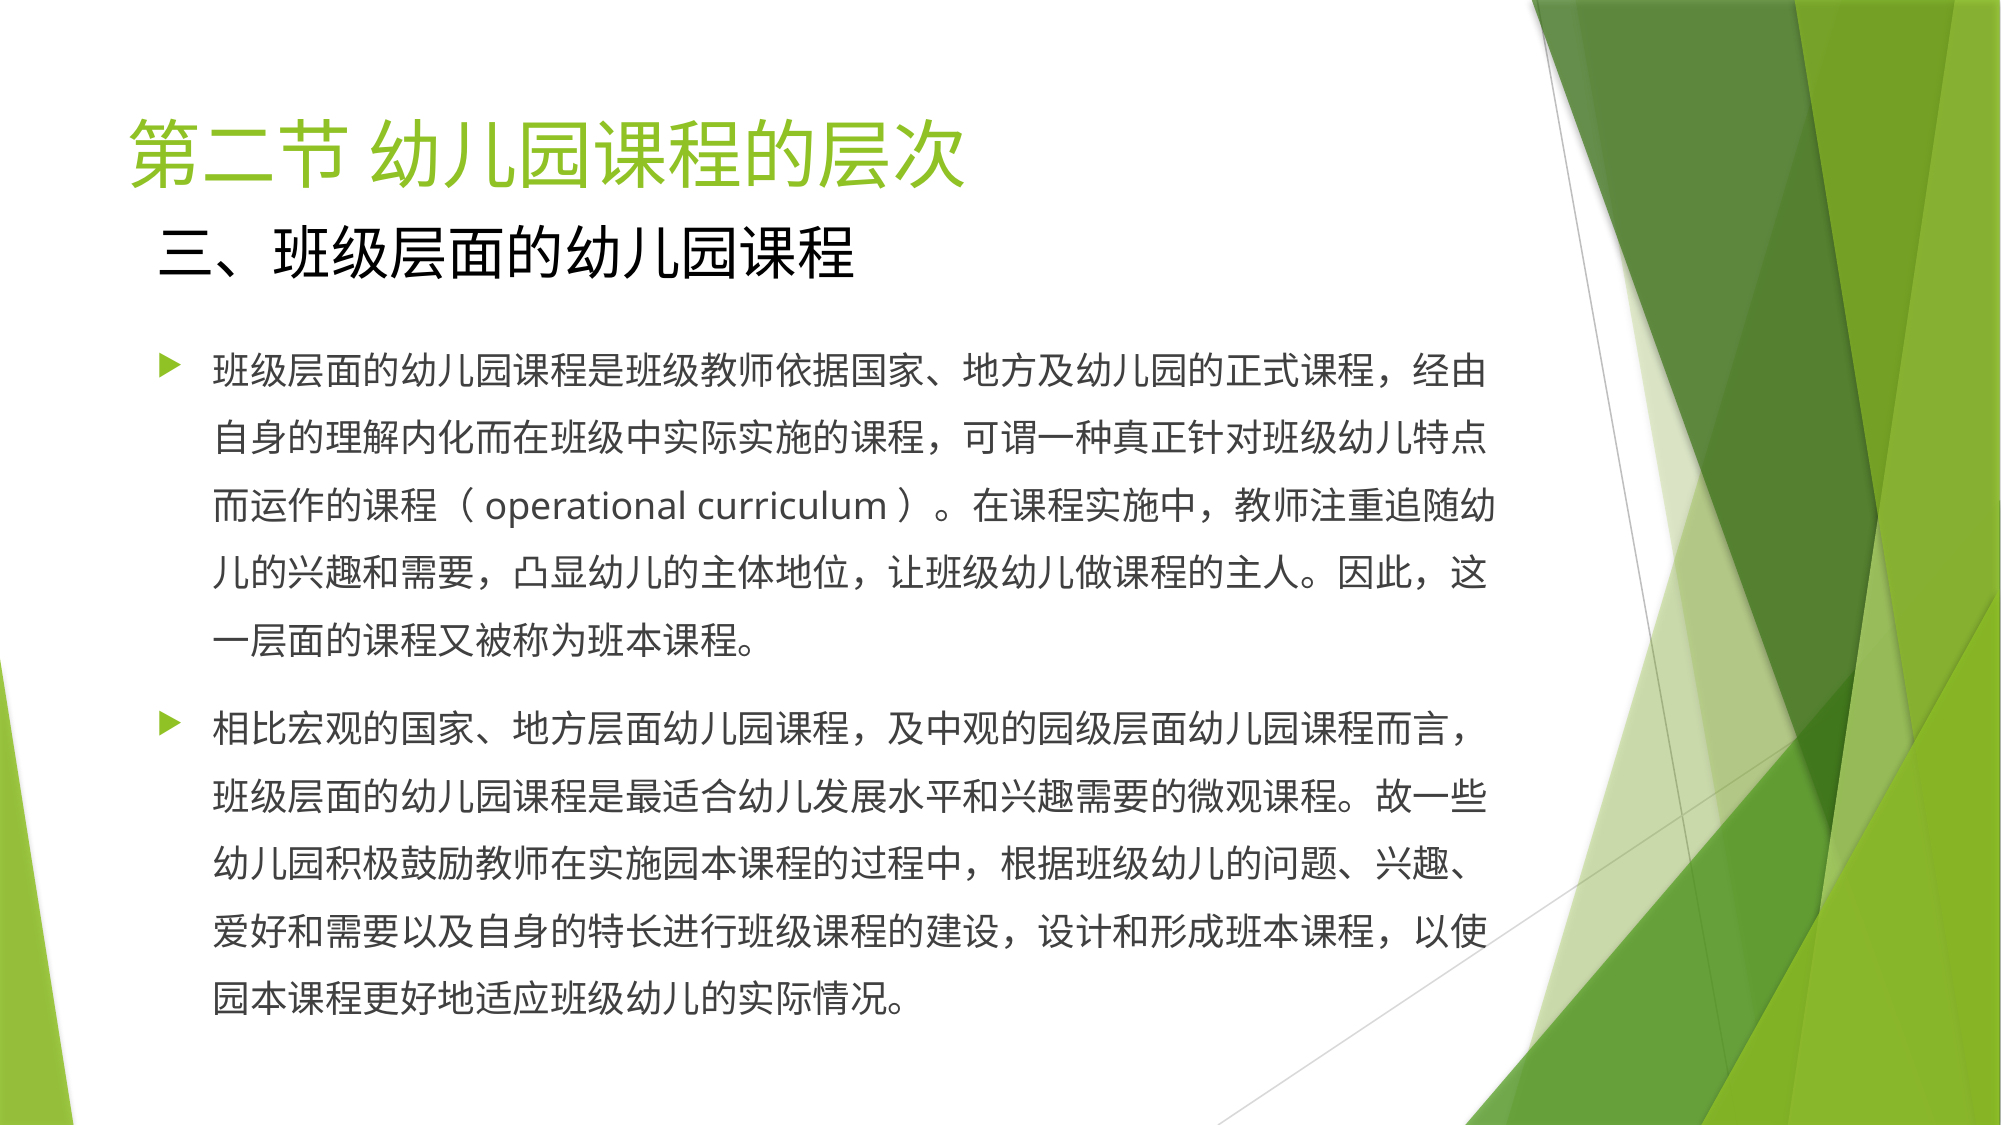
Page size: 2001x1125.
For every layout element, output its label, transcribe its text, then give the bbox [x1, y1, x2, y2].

text_box 三、班级层面的幼儿园课程 [141, 208, 1031, 294]
title 第二节 幼儿园课程的层次 [111, 99, 1522, 317]
list 班级层面的幼儿园课程是班级教师依据国家、地方及幼儿园的正式课程，经由自身的理解内化而在班级中实际实施的课程，可谓一种真正针对班级幼儿特点而运作的课程（operational curriculum）。在课程实施中，教师注重追随幼儿的兴趣和需要，凸显幼儿的主体地位，让班级幼儿做课程的主人。因此，这一层面的课程又被称为班本课程。 相比宏观的国家、地方层面幼儿园课程，及中观的园级层面幼儿园课程而言，班级层面的幼儿园课程是最适合幼儿发展水平和兴趣需要的微观课程。故一些幼儿园积极鼓励教师在实施园本课程的过程中，根据班级幼儿的问题、兴趣、爱好和需要以及自身的特长进行班级课程的建设，设计和形成班本课程，以使园本课程更好地适应班级幼儿的实际情况。 [141, 316, 1522, 1064]
